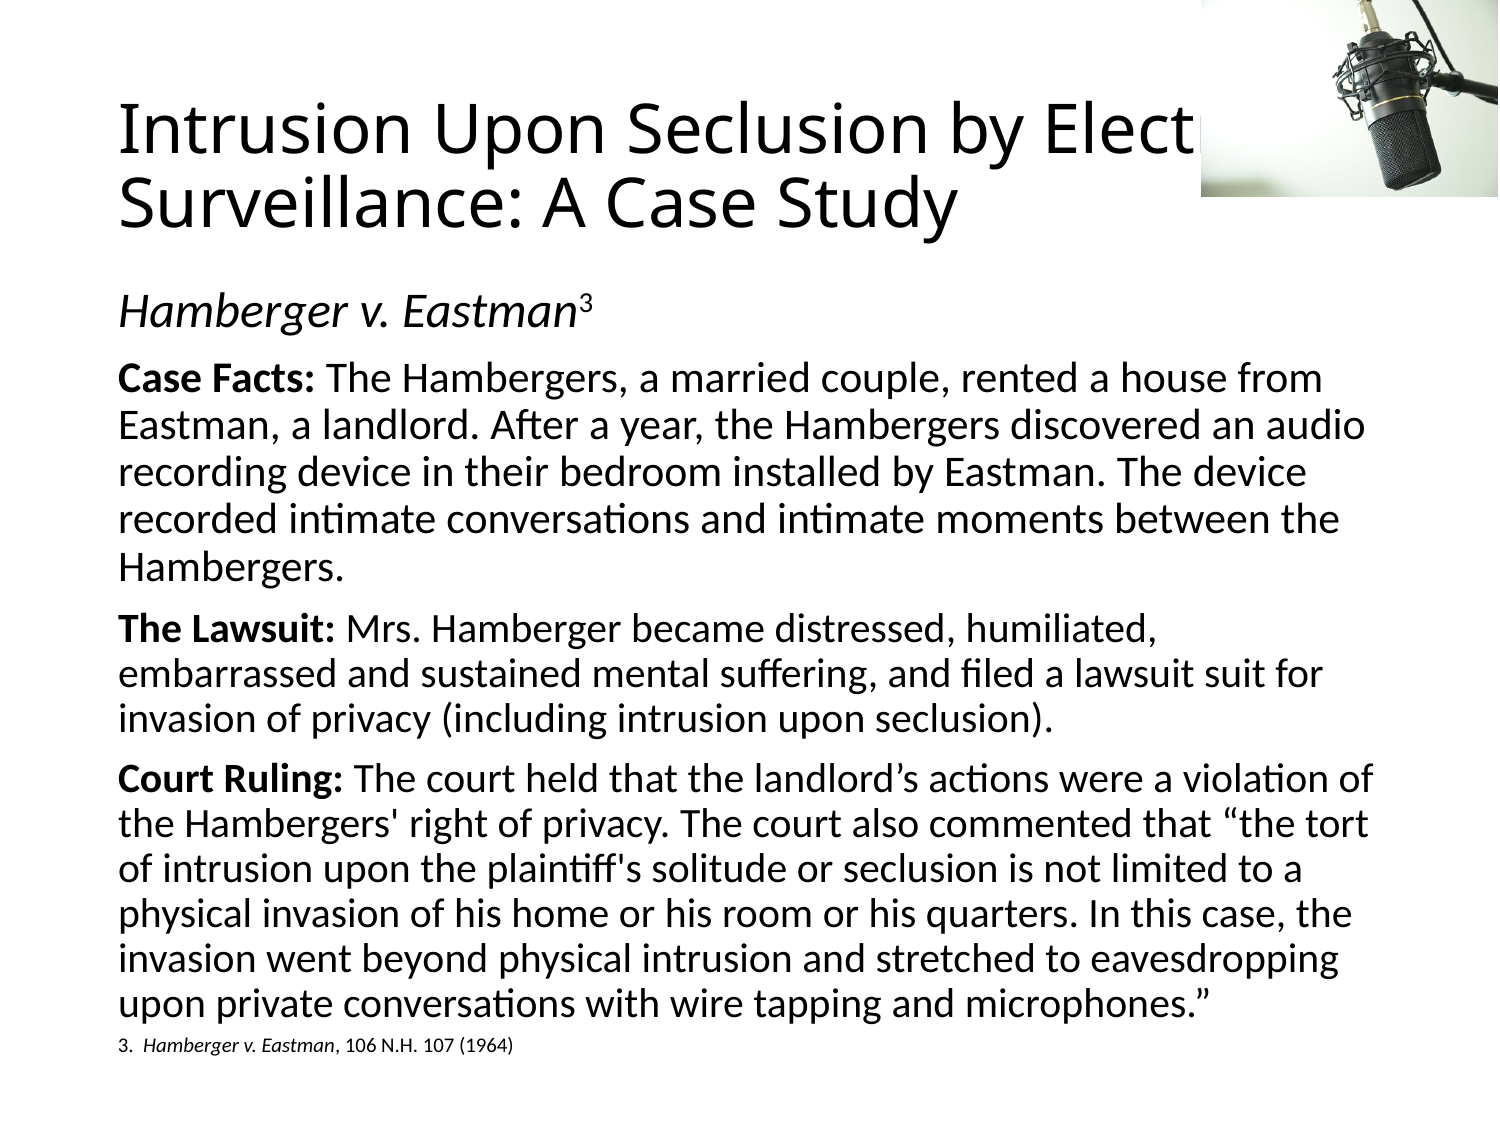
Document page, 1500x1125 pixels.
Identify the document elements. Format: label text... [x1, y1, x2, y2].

title Intrusion Upon Seclusion by Electronic Surveillance: A Case Study [102, 59, 1398, 277]
picture [1201, 0, 1498, 197]
list Hamberger v. Eastman3 Case Facts: The Hambergers, a married couple, rented a house from Eastman, a landlord. After a year, the Hambergers discovered an audio recording device in their bedroom installed by Eastman. The device recorded intimate conversations and intimate moments between the Hambergers. The Lawsuit: Mrs. Hamberger became distressed, humiliated, embarrassed and sustained mental suffering, and filed a lawsuit suit for invasion of privacy (including intrusion upon seclusion). Court Ruling: The court held that the landlord’s actions were a violation of the Hambergers' right of privacy. The court also commented that “the tort of intrusion upon the plaintiff's solitude or seclusion is not limited to a physical invasion of his home or his room or his quarters. In this case, the invasion went beyond physical intrusion and stretched to eavesdropping upon private conversations with wire tapping and microphones.” [102, 277, 1398, 992]
text_box 3. Hamberger v. Eastman, 106 N.H. 107 (1964) [103, 1024, 1464, 1065]
